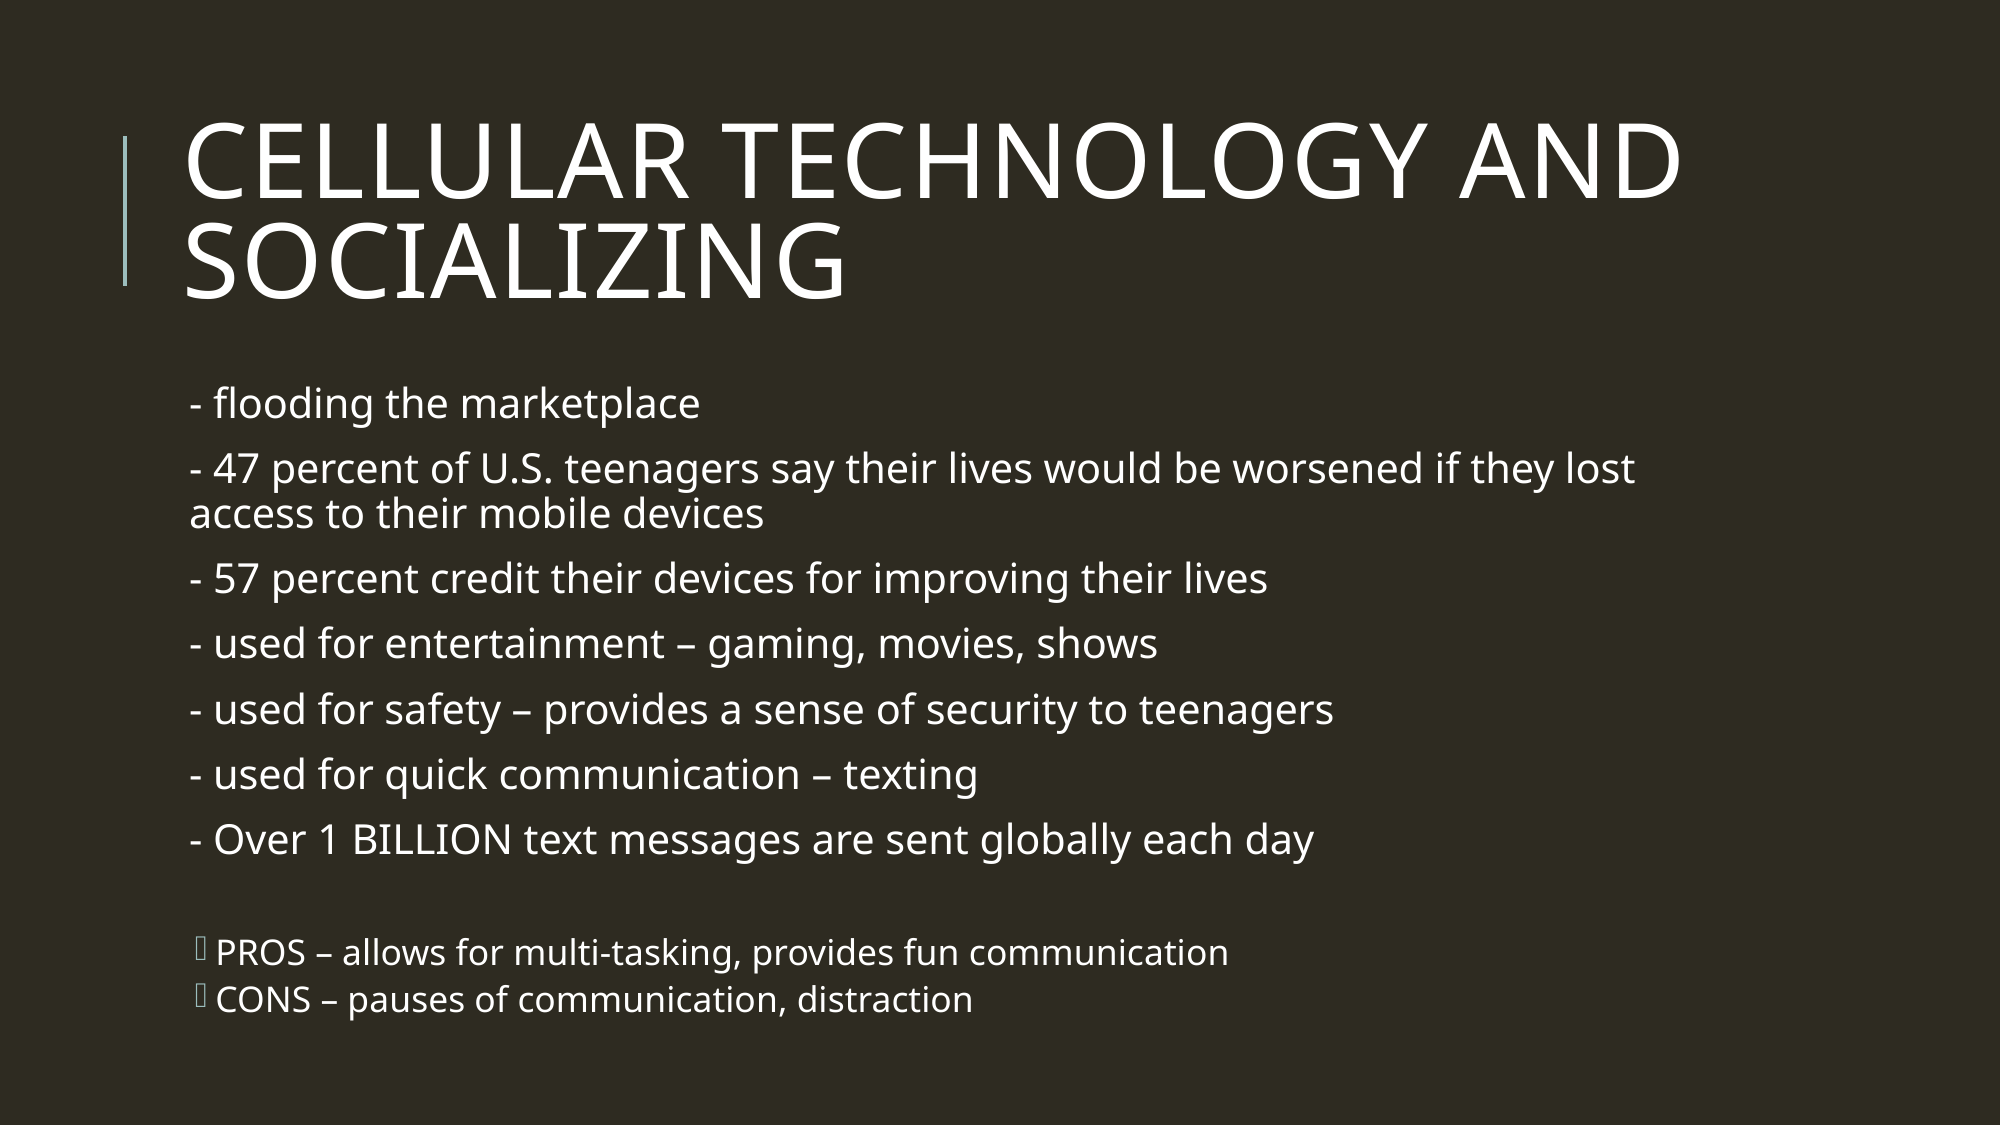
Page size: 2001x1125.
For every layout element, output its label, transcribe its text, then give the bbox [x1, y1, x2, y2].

title CELLULAR TECHNOLOGY AND SOCIALIZING [168, 96, 1763, 342]
list - flooding the marketplace - 47 percent of U.S. teenagers say their lives would be worsened if they lost access to their mobile devices - 57 percent credit their devices for improving their lives - used for entertainment – gaming, movies, shows - used for safety – provides a sense of security to teenagers - used for quick communication – texting - Over 1 BILLION text messages are sent globally each day PROS – allows for multi-tasking, provides fun communication CONS – pauses of communication, distraction [168, 375, 1763, 1035]
